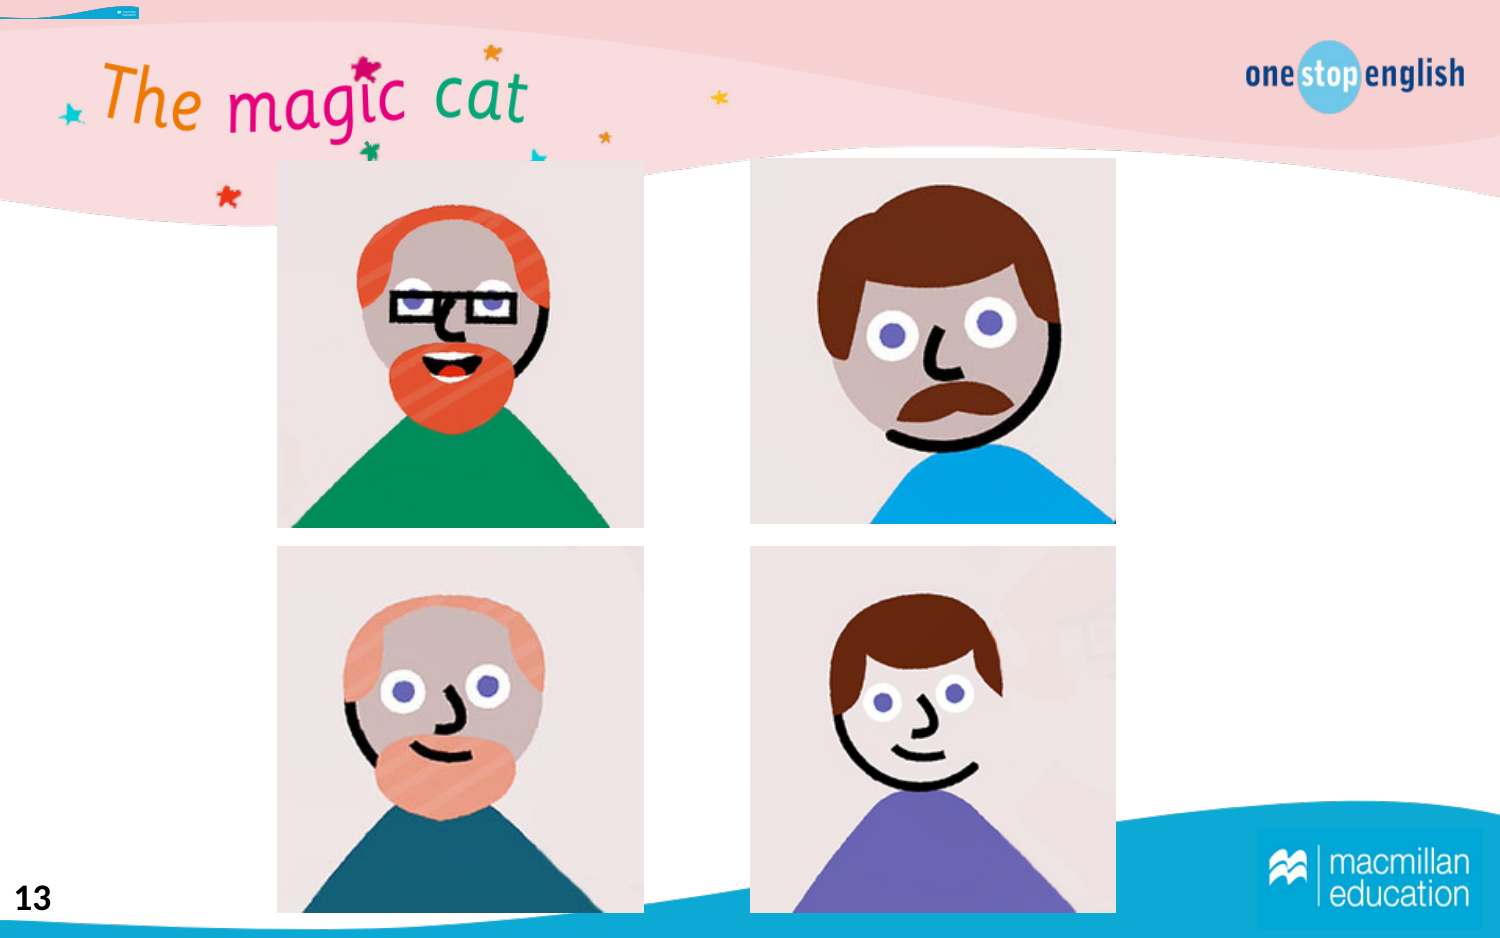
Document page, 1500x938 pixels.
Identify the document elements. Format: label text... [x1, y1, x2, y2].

picture [277, 161, 644, 528]
picture [749, 546, 1116, 912]
picture [277, 546, 644, 913]
picture [749, 157, 1116, 524]
text_box 13 [0, 870, 65, 921]
